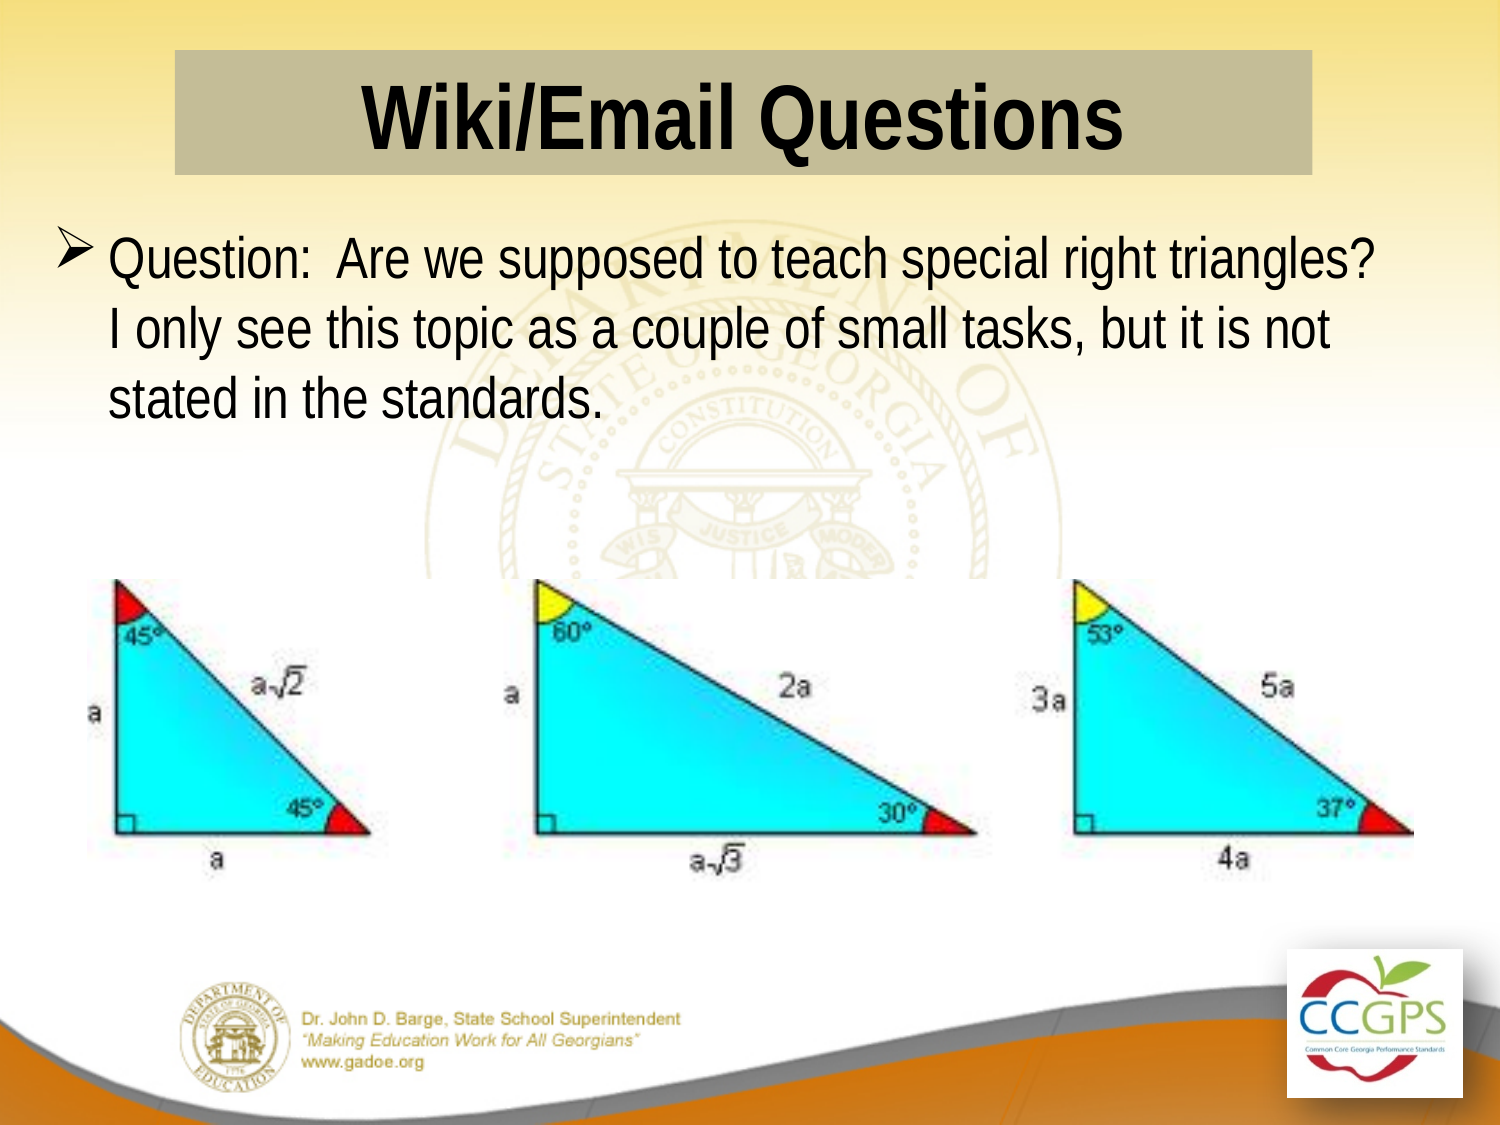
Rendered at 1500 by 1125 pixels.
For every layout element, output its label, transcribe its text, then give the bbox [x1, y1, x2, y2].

title Wiki/Email Questions [174, 49, 1313, 176]
picture [0, 0, 1500, 1125]
list Question: Are we supposed to teach special right triangles? I only see this topic as a couple of small tasks, but it is not stated in the standards. [37, 212, 1463, 501]
